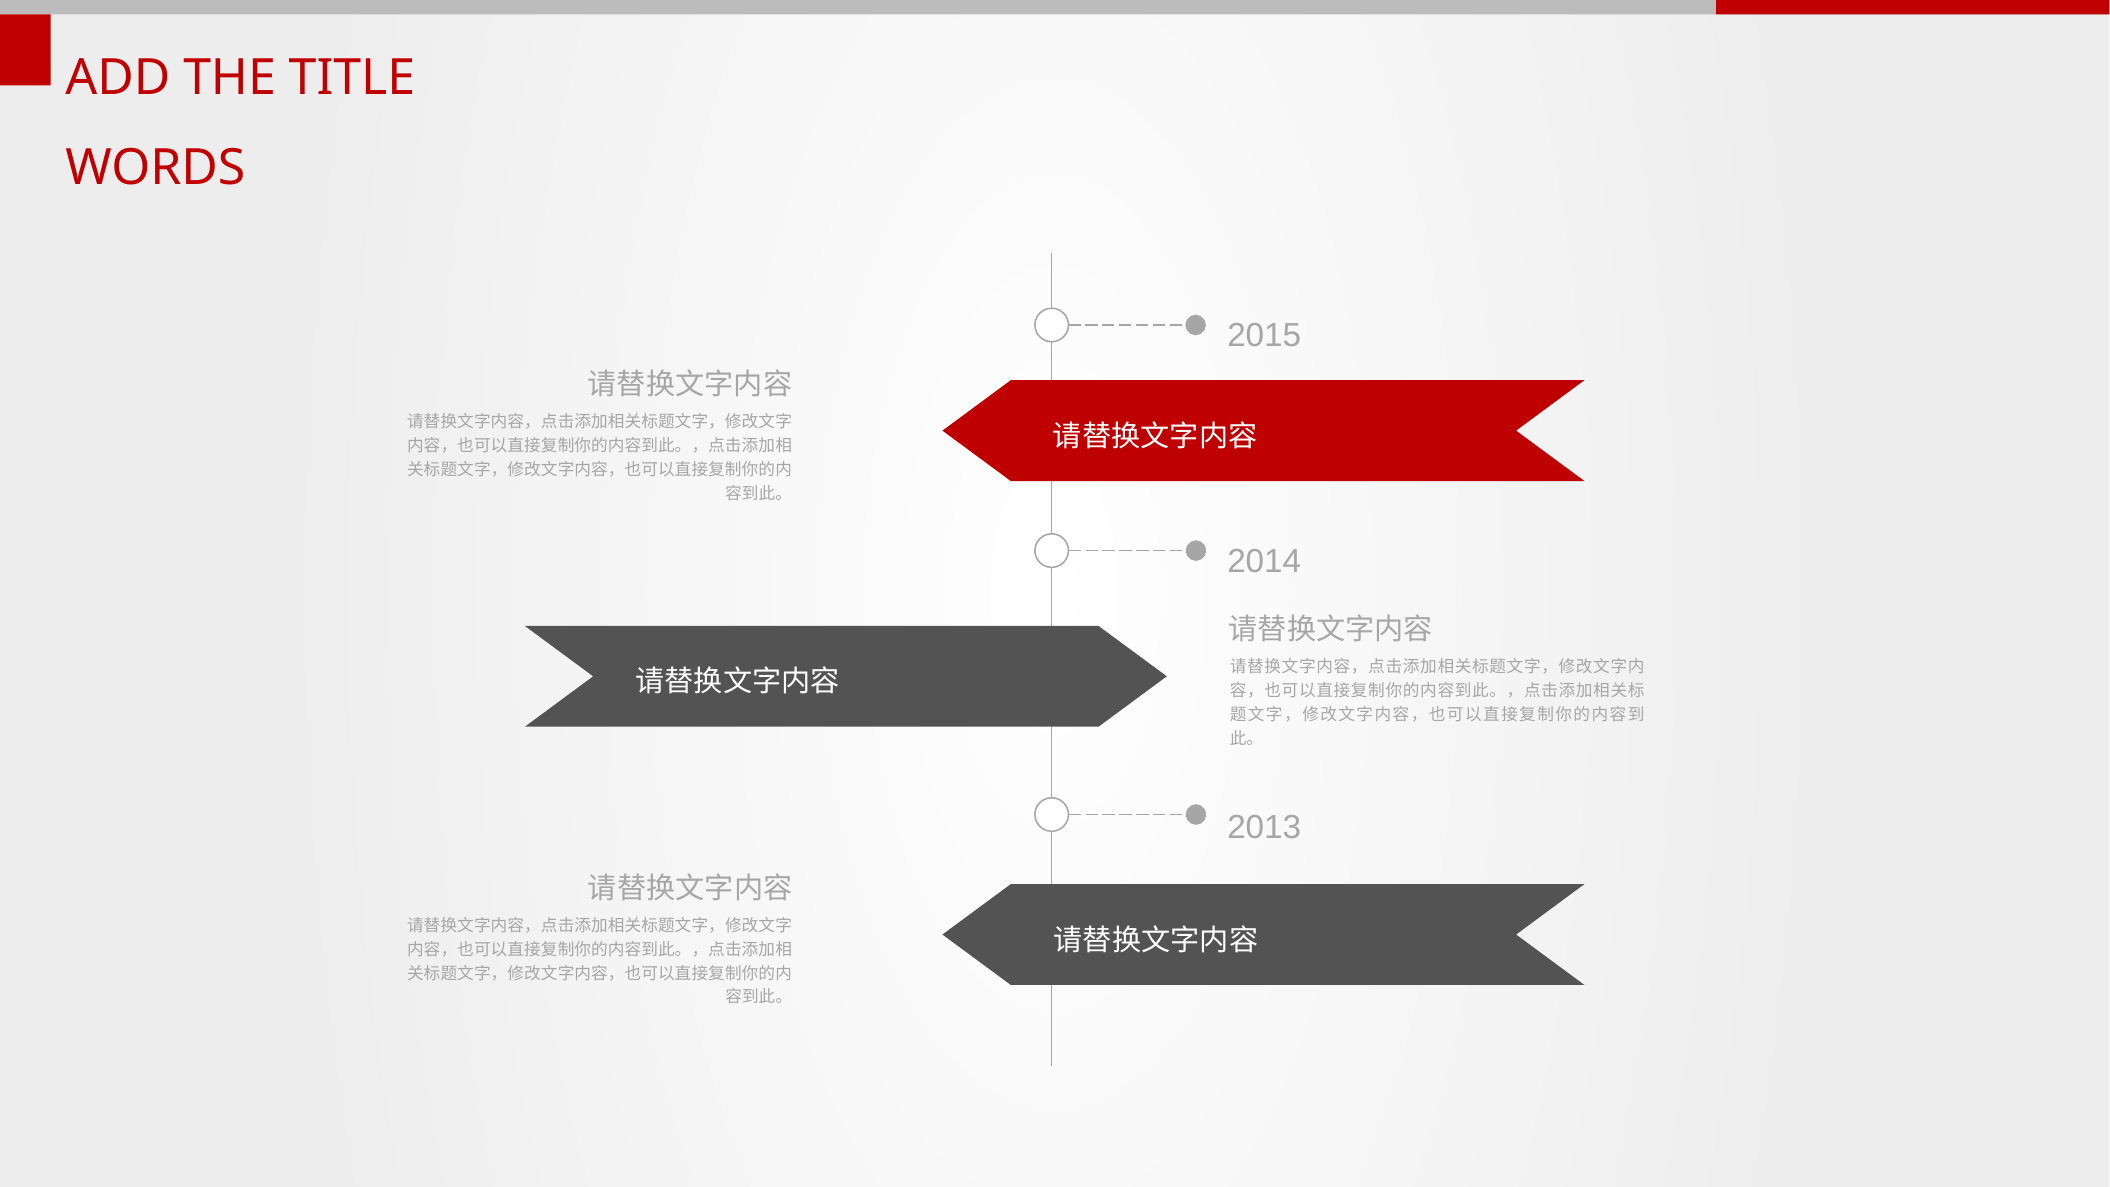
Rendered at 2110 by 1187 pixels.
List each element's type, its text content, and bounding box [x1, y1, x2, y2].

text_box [524, 625, 1167, 727]
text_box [1034, 308, 1196, 342]
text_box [387, 854, 809, 1016]
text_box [1034, 797, 1196, 832]
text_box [0, 0, 2110, 15]
picture [0, 15, 2110, 1187]
text_box [0, 15, 50, 86]
text_box 2013 [1212, 789, 1317, 853]
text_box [942, 884, 1585, 985]
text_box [1034, 533, 1196, 568]
text_box 2014 [1212, 523, 1317, 587]
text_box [942, 380, 1585, 481]
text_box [1212, 596, 1660, 733]
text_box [387, 350, 809, 512]
text_box 2015 [1212, 298, 1317, 361]
text_box ADD THE TITLE WORDS [50, 15, 583, 202]
